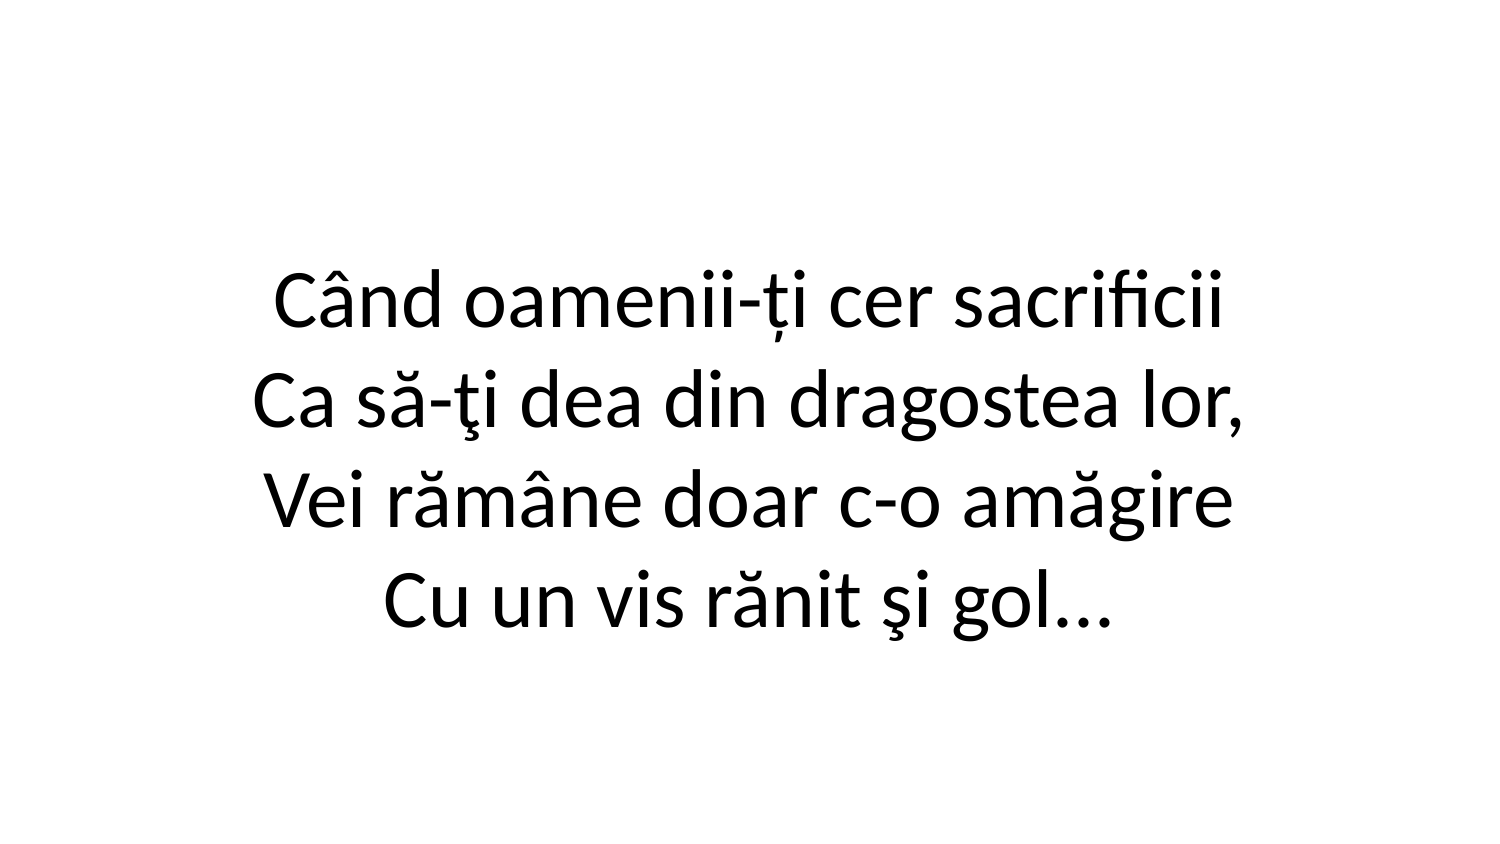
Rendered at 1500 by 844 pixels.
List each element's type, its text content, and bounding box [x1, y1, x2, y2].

text_box Când oamenii-ți cer sacrificii Ca să-ţi dea din dragostea lor, Vei rămâne doar c-o amăgire Cu un vis rănit şi gol... [237, 192, 1262, 652]
